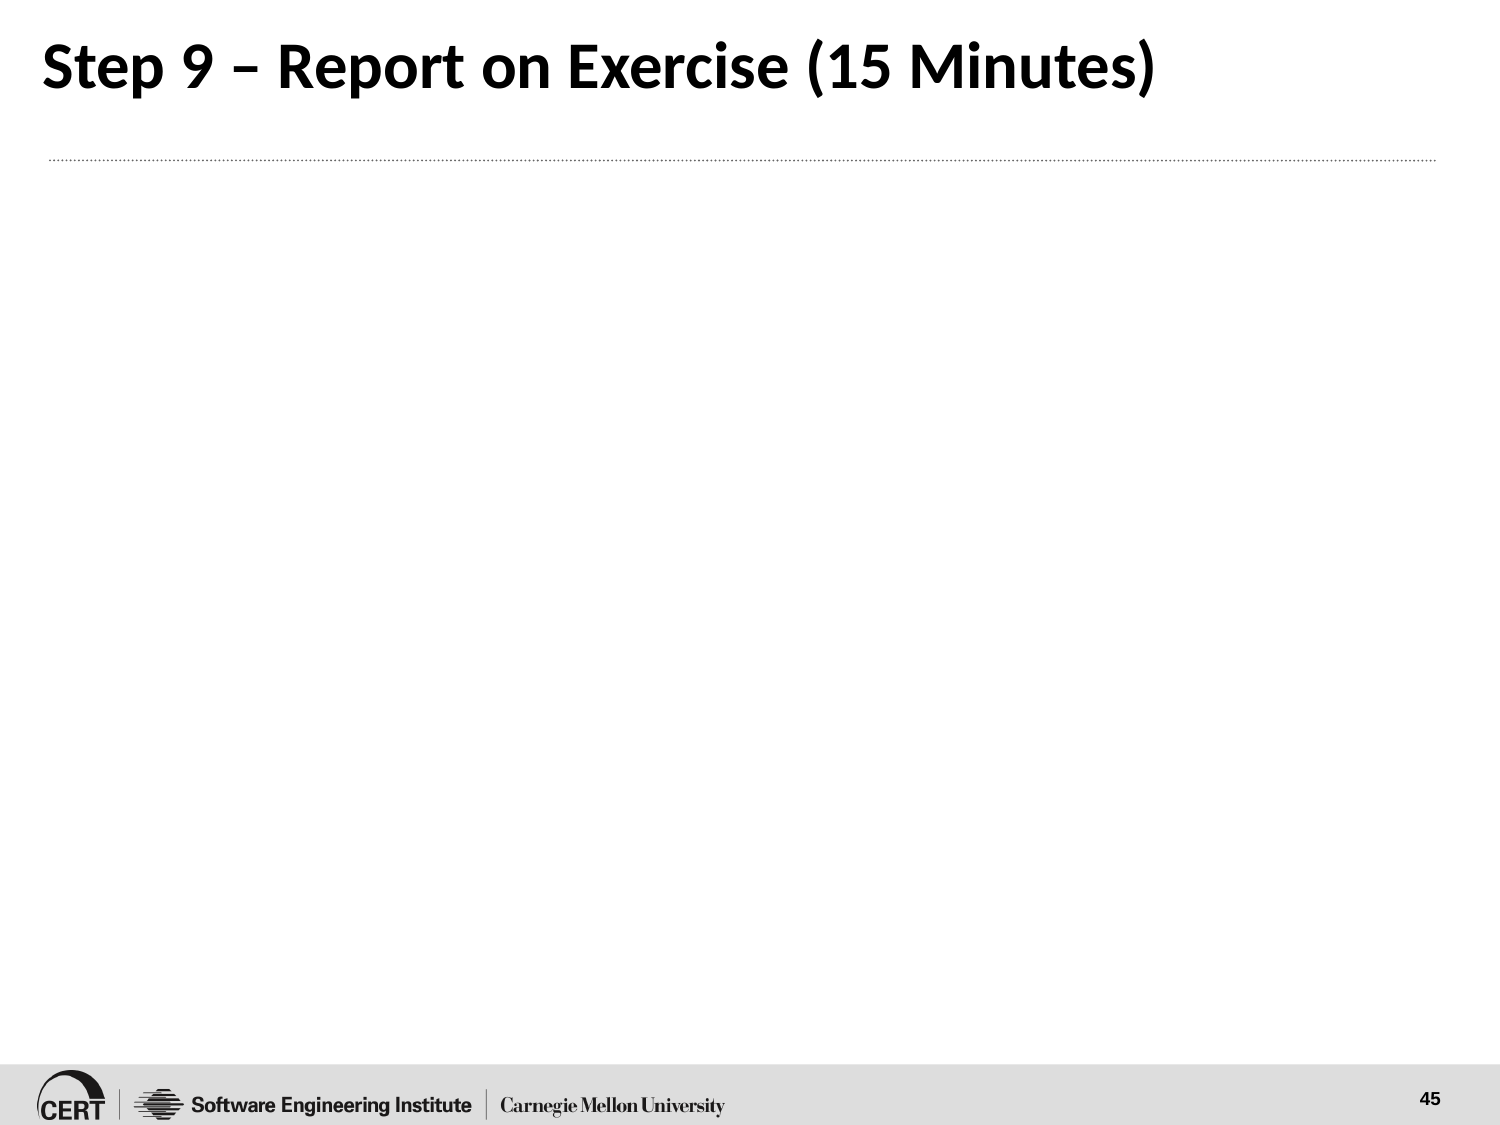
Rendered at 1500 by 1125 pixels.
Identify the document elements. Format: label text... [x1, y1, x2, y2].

picture [37, 1069, 725, 1122]
title Step 9 – Report on Exercise (15 Minutes) [42, 37, 1434, 155]
